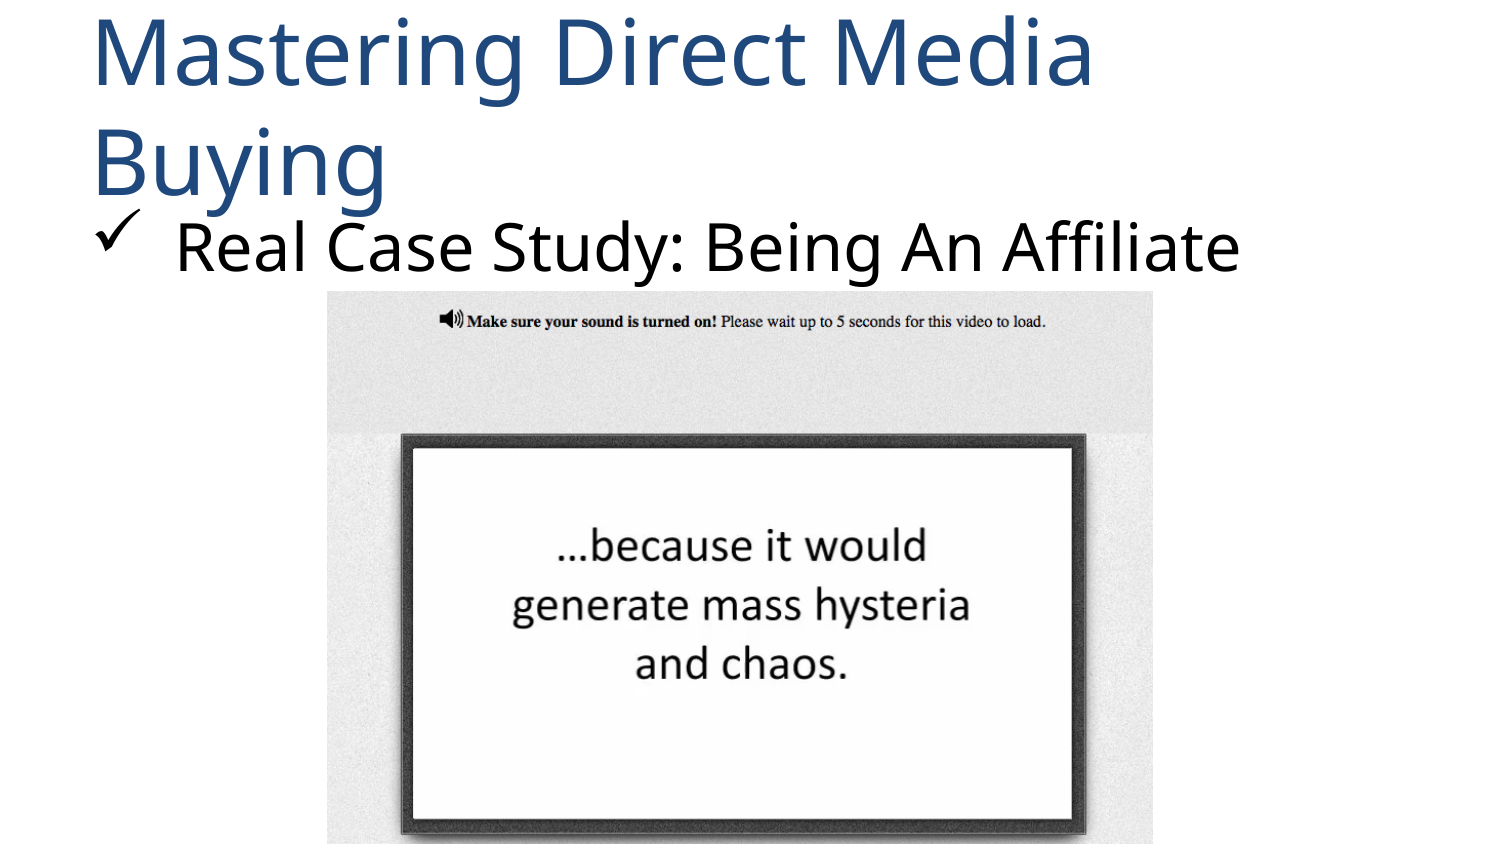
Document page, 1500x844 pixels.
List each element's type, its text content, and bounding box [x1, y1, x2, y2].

list Real Case Study: Being An Affiliate [75, 196, 1425, 754]
picture [326, 291, 1153, 844]
title Mastering Direct Media Buying [75, 33, 1425, 175]
